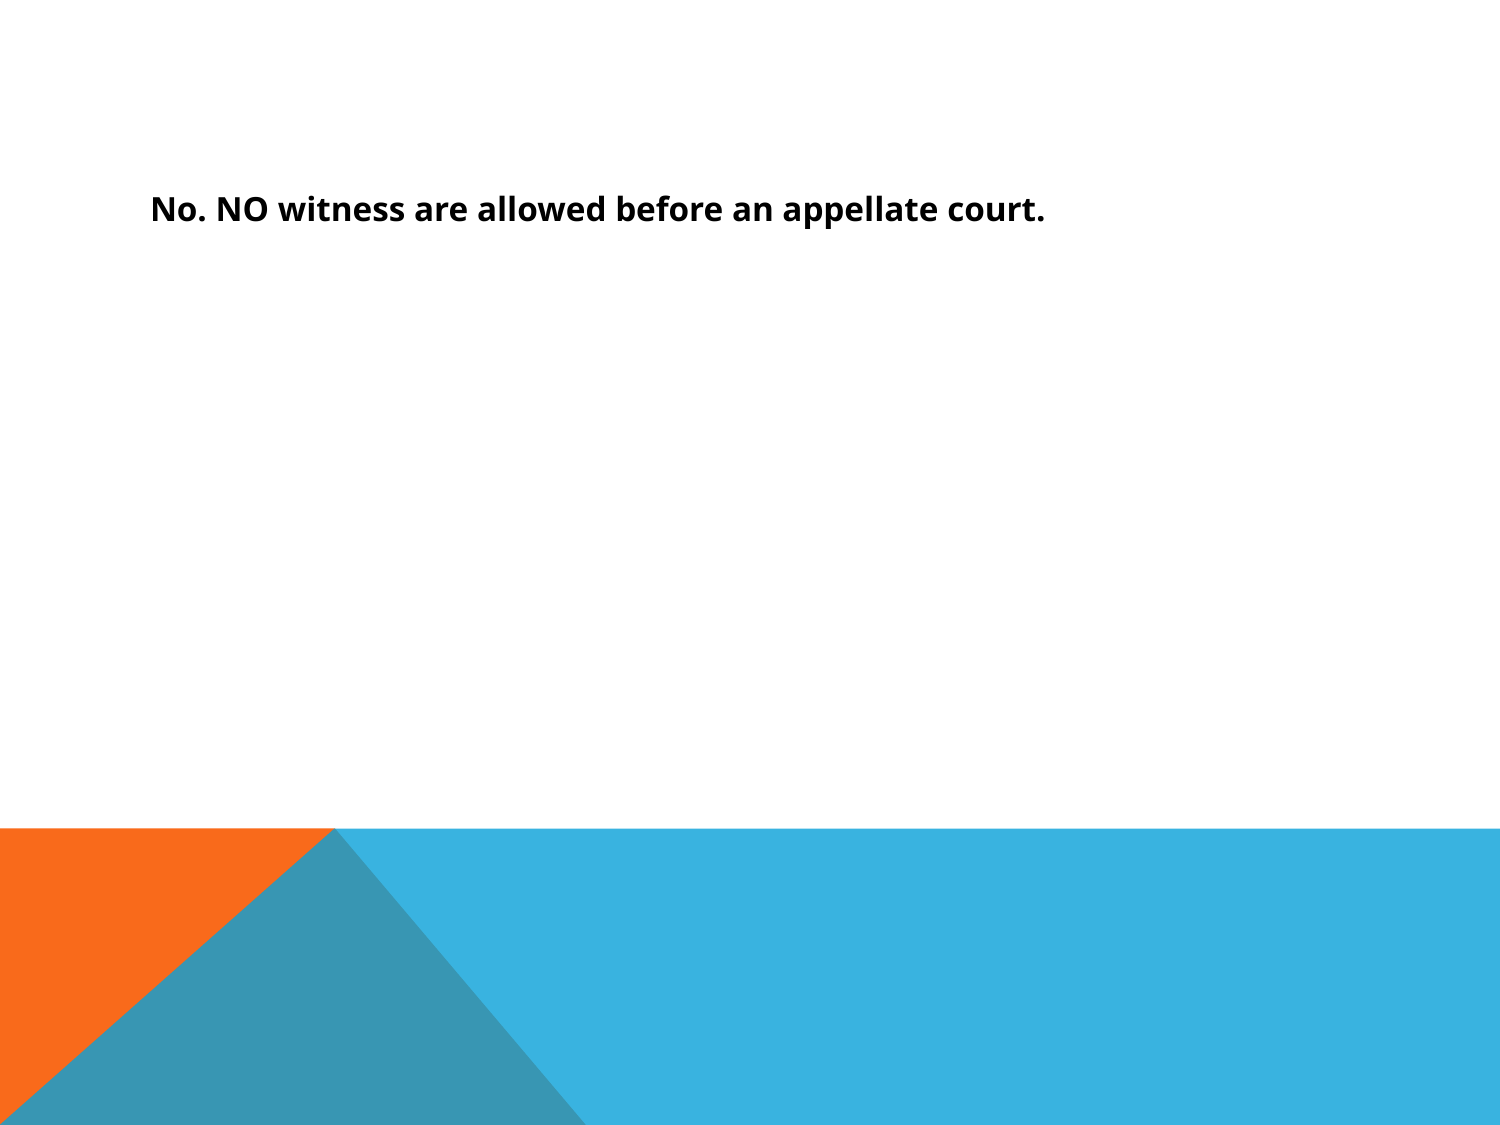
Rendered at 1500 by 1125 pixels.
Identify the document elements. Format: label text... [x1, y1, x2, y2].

list No. NO witness are allowed before an appellate court. [135, 180, 1369, 768]
